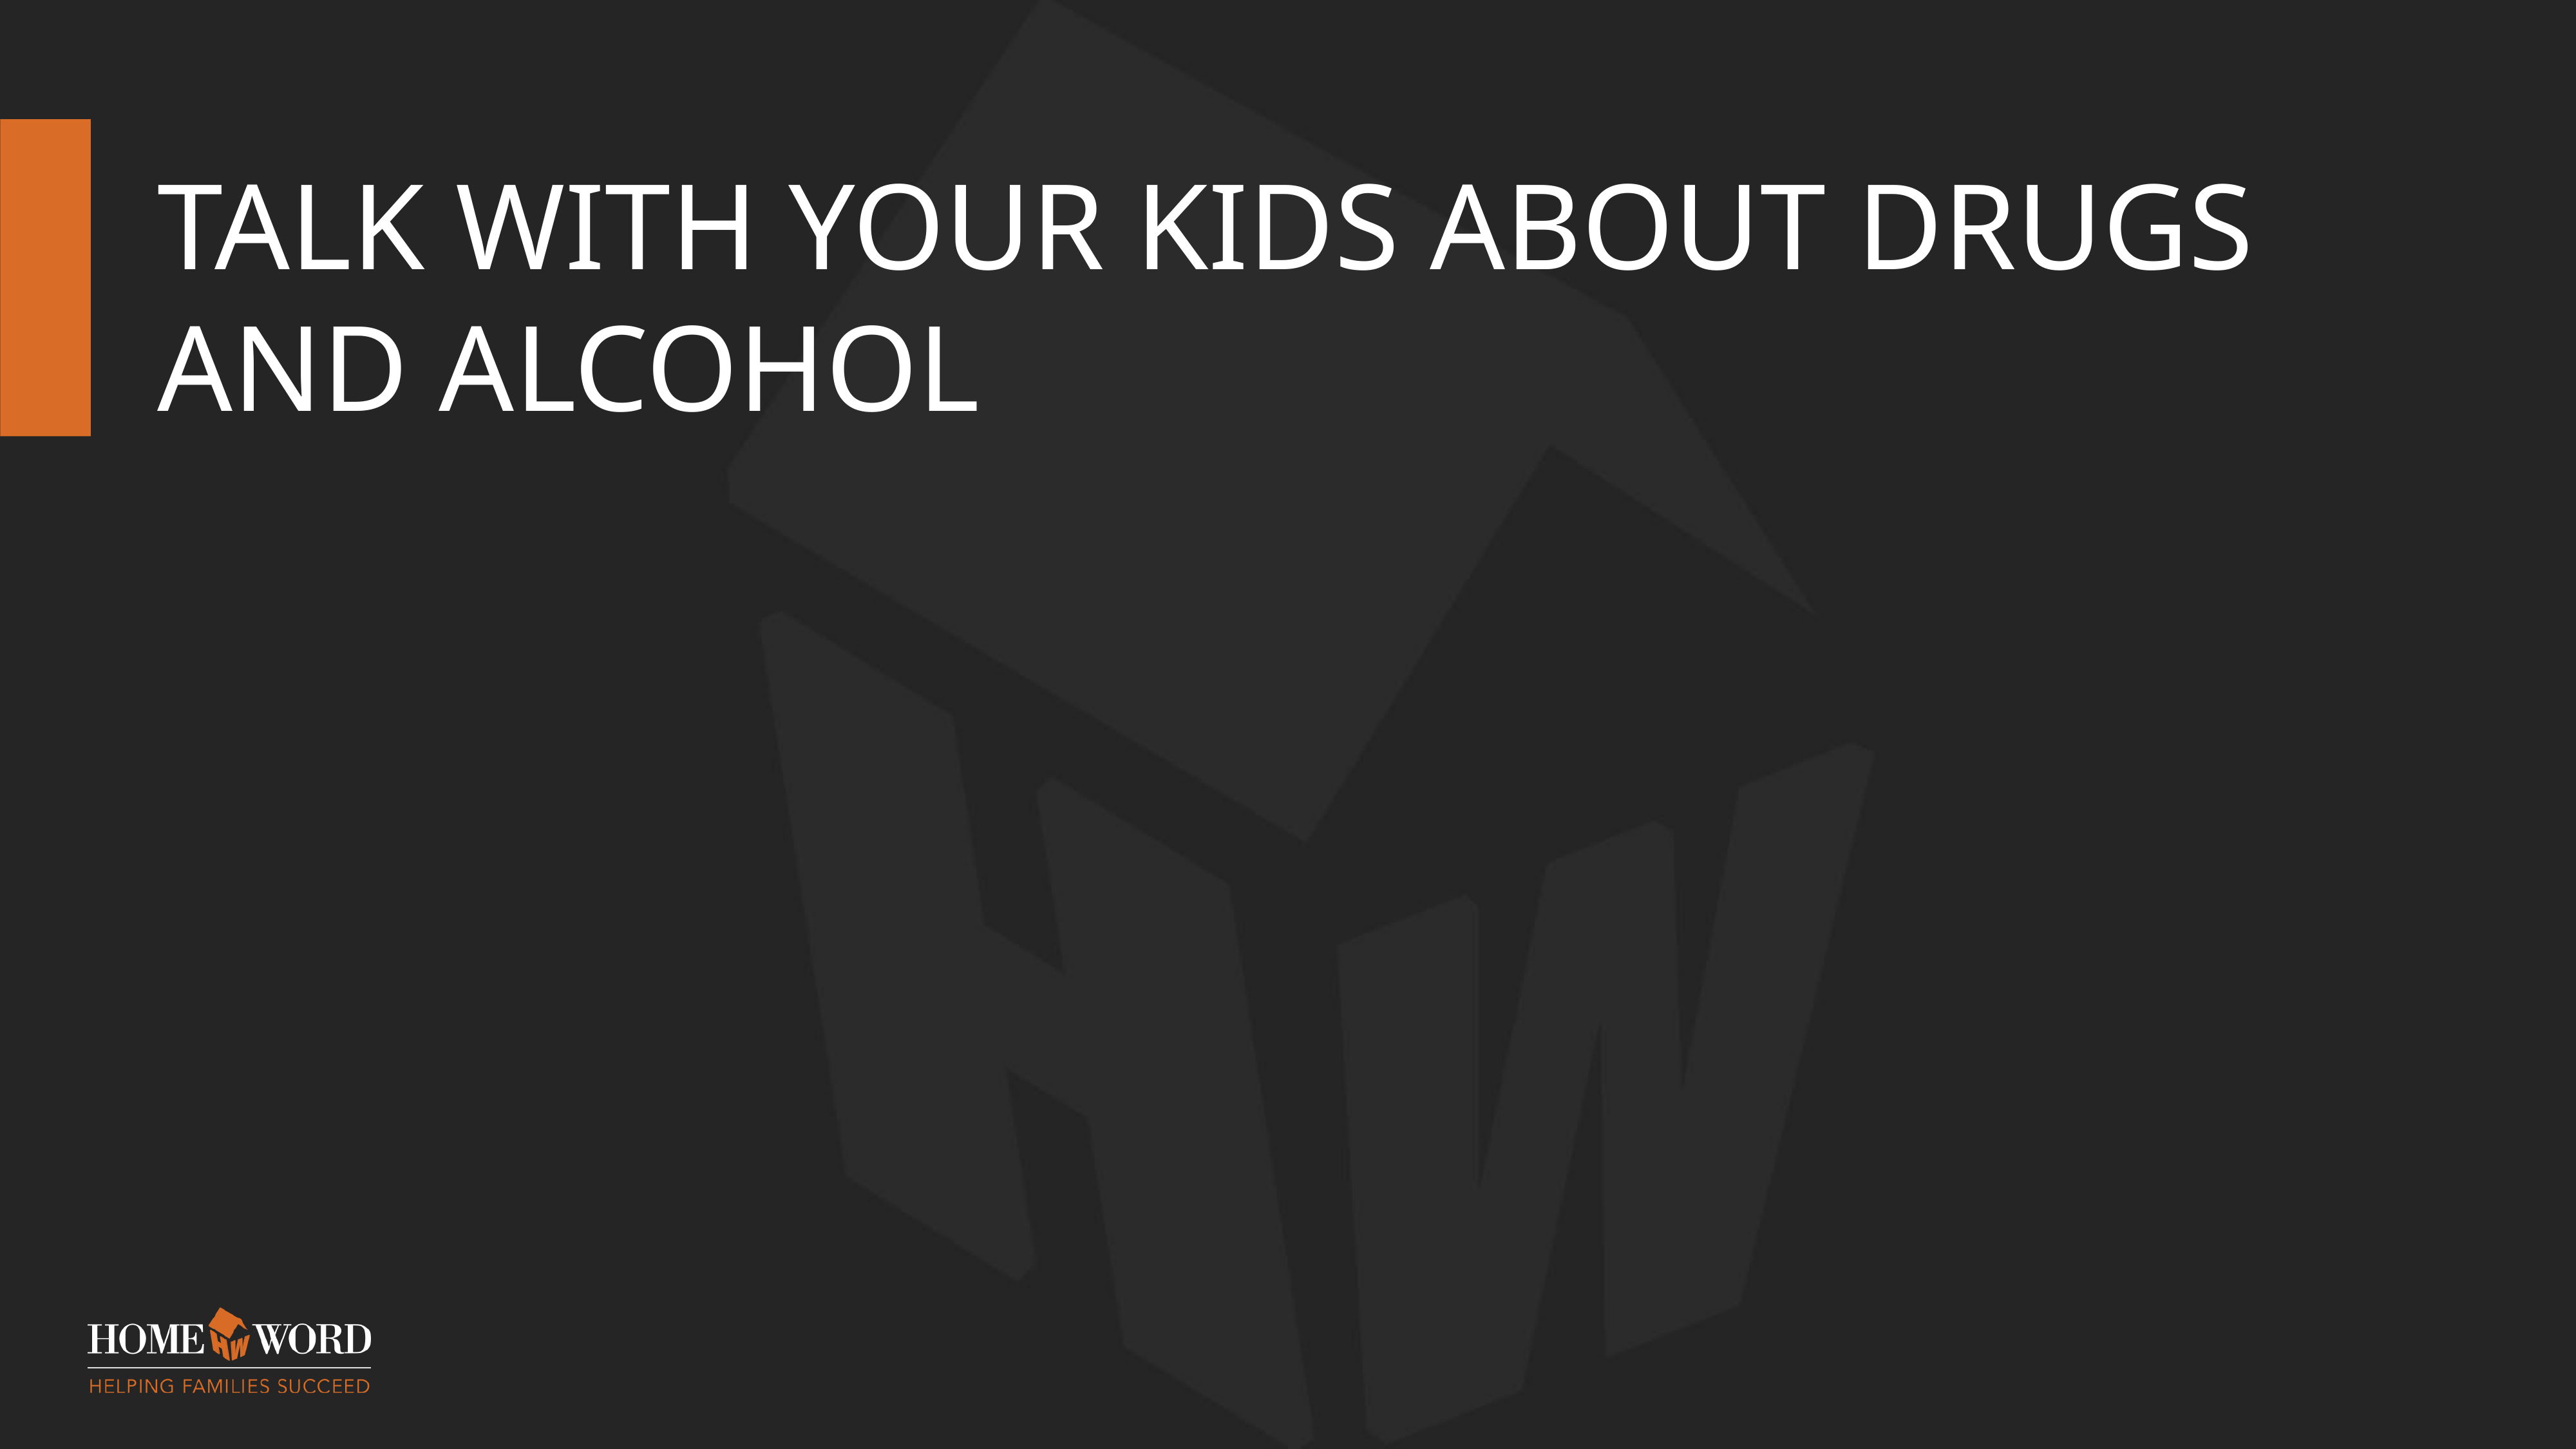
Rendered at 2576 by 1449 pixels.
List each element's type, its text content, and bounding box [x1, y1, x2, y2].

picture [0, 0, 2576, 1449]
title Talk With Your Kids about Drugs and Alcohol [151, 120, 2396, 466]
